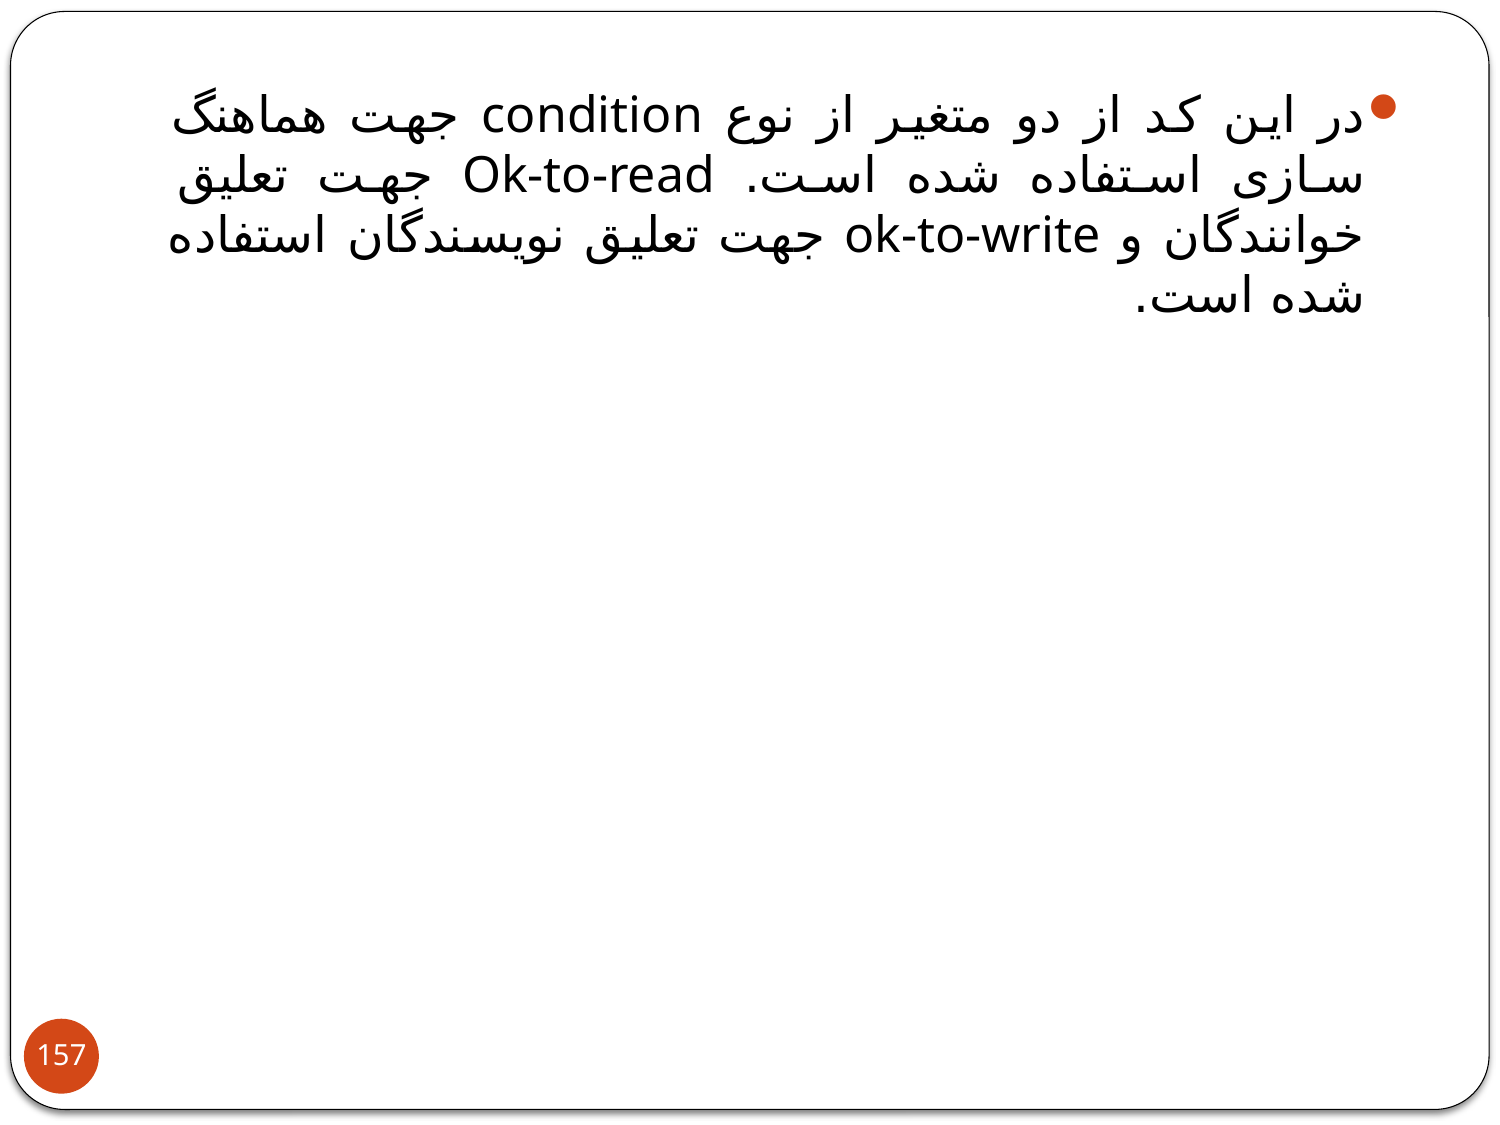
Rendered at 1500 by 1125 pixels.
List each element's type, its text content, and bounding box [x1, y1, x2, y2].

list در این کد از دو متغیر از نوع condition جهت هماهنگ سازی استفاده شده است. Ok-to-read جهت تعلیق خوانندگان و ok-to-write جهت تعلیق نویسندگان استفاده شده است. [150, 75, 1425, 988]
slide_number 157 [23, 1018, 99, 1094]
